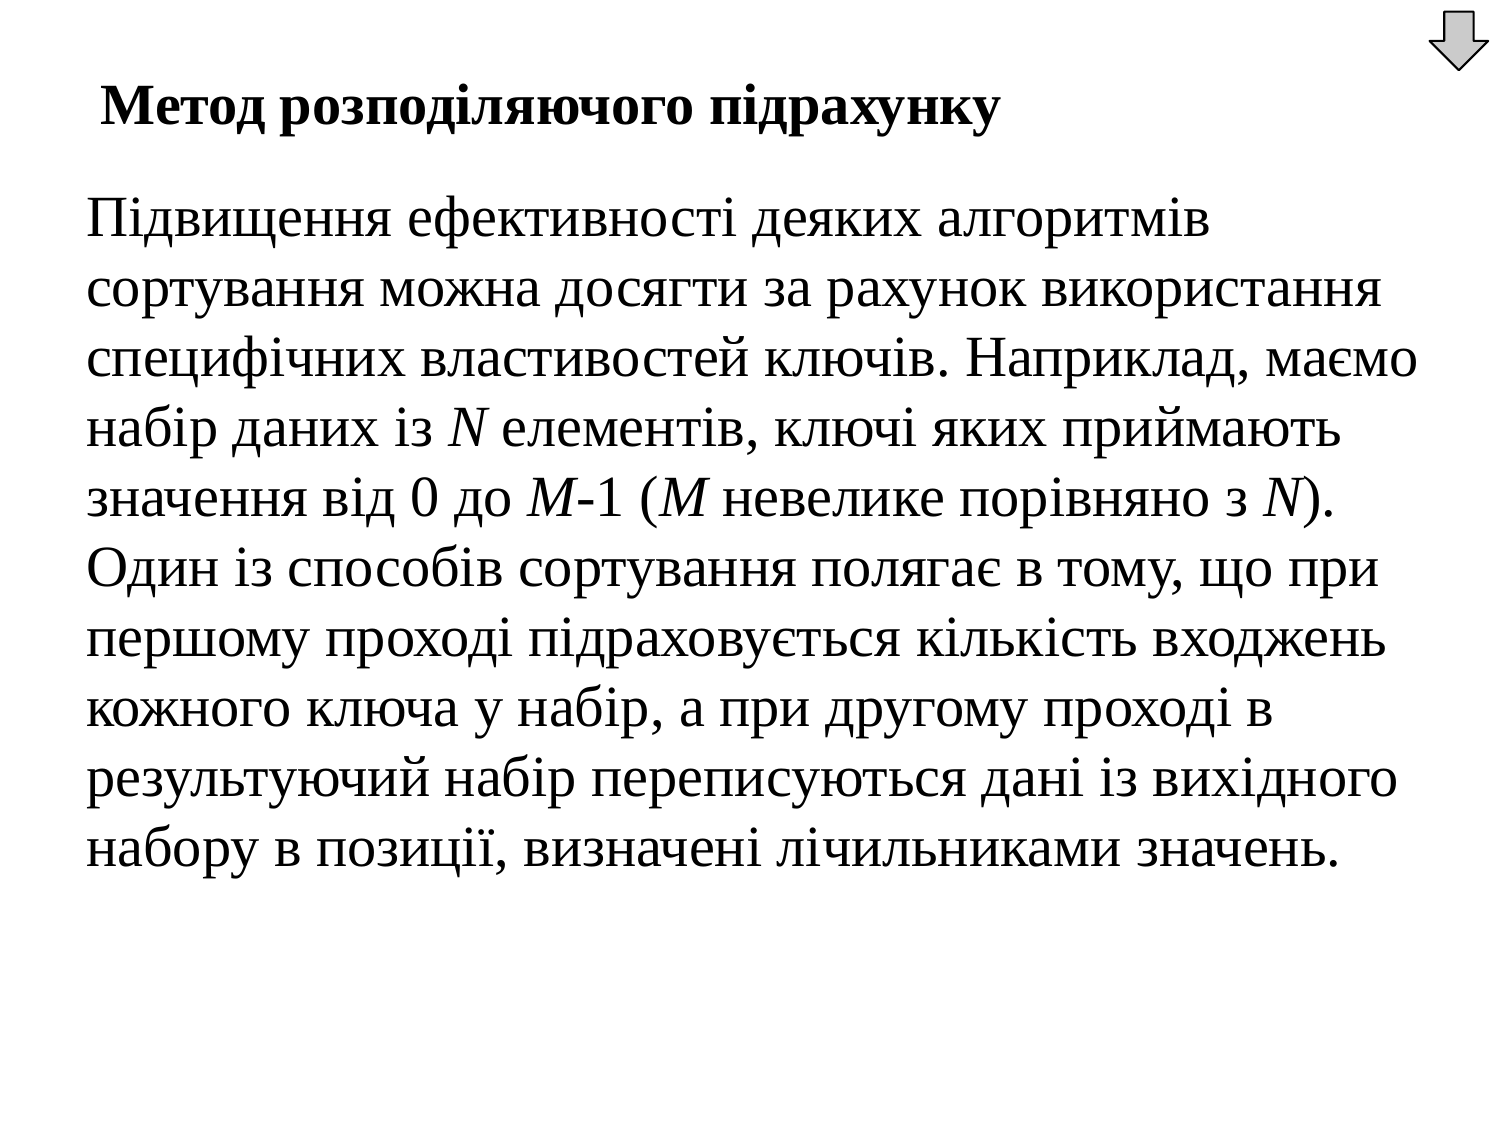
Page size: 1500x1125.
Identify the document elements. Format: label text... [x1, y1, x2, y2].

text_box [1429, 11, 1489, 71]
list Метод розподіляючого підрахунку Підвищення ефективності деяких алгоритмів сортування можна досягти за рахунок використання специфічних властивостей ключів. Наприклад, маємо набір даних із N елементів, ключі яких приймають значення від 0 до М-1 (М невелике порівняно з N). Один із способів сортування полягає в тому, що при першому проході підраховується кількість входжень кожного ключа у набір, а при другому проході в результуючий набір переписуються дані із вихідного набору в позиції, визначені лічильниками значень. [0, 58, 1500, 1125]
